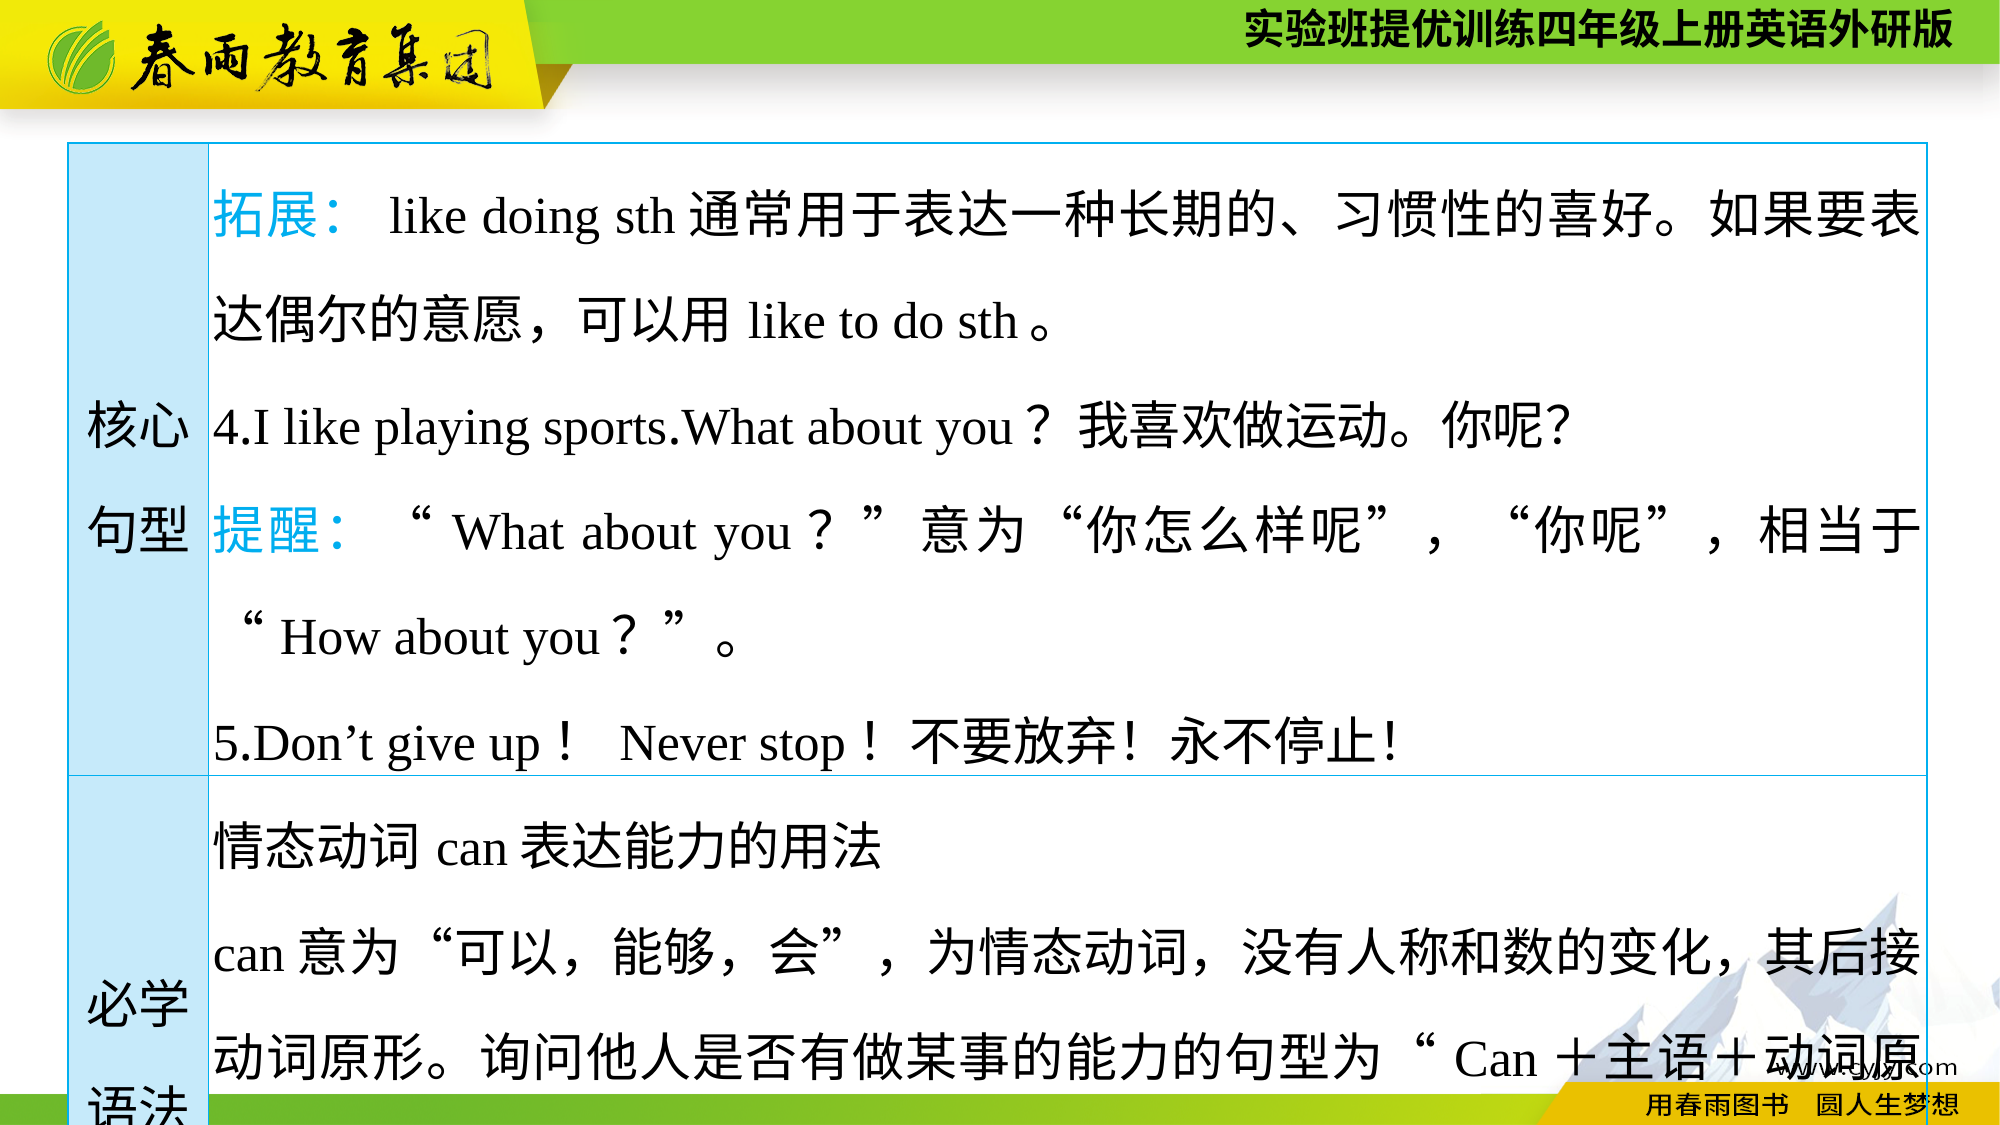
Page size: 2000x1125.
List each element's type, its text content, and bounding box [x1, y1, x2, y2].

picture [0, 0, 2000, 1125]
table_header 拓展：like doing sth通常用于表达一种长期的、习惯性的喜好。如果要表达偶尔的意愿，可以用like to do sth。 4.I like playing sports.What about you？我喜欢做运动。你呢？ 提醒：“What about you？”意为“你怎么样呢”，“你呢”，相当于“How about you？”。 5.Don’t give up！Never stop！不要放弃！永不停止！ [209, 144, 1926, 775]
table_header 核心句型 [69, 144, 208, 775]
table_cell 情态动词can表达能力的用法 can意为“可以，能够，会”，为情态动词，没有人称和数的变化，其后接动词原形。询问他人是否有做某事的能力的句型为“Can＋主语＋动词原形＋其他？”。肯定回答为“Yes,主语＋can.”。否定回答为“No,主语＋can’t.”。 [209, 776, 1926, 1125]
table_cell 必学语法 [69, 776, 208, 1125]
